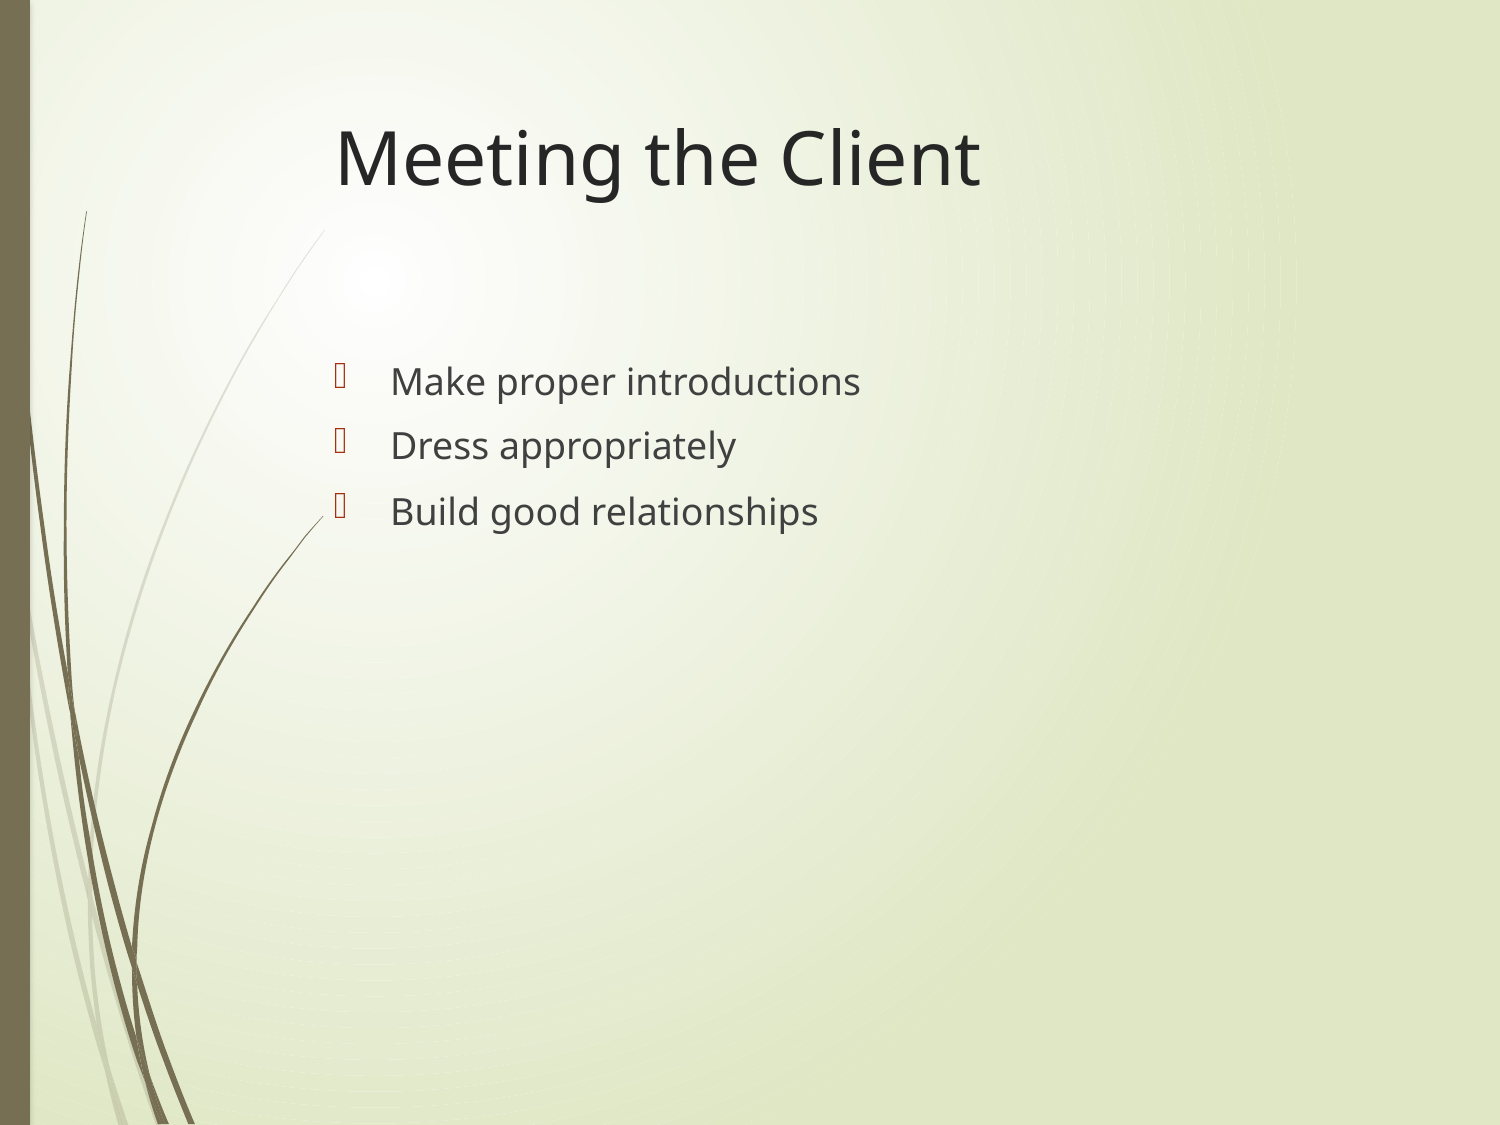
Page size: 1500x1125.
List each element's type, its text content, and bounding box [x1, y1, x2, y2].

title Meeting the Client [319, 102, 1400, 313]
list Make proper introductions Dress appropriately Build good relationships [318, 350, 1400, 988]
